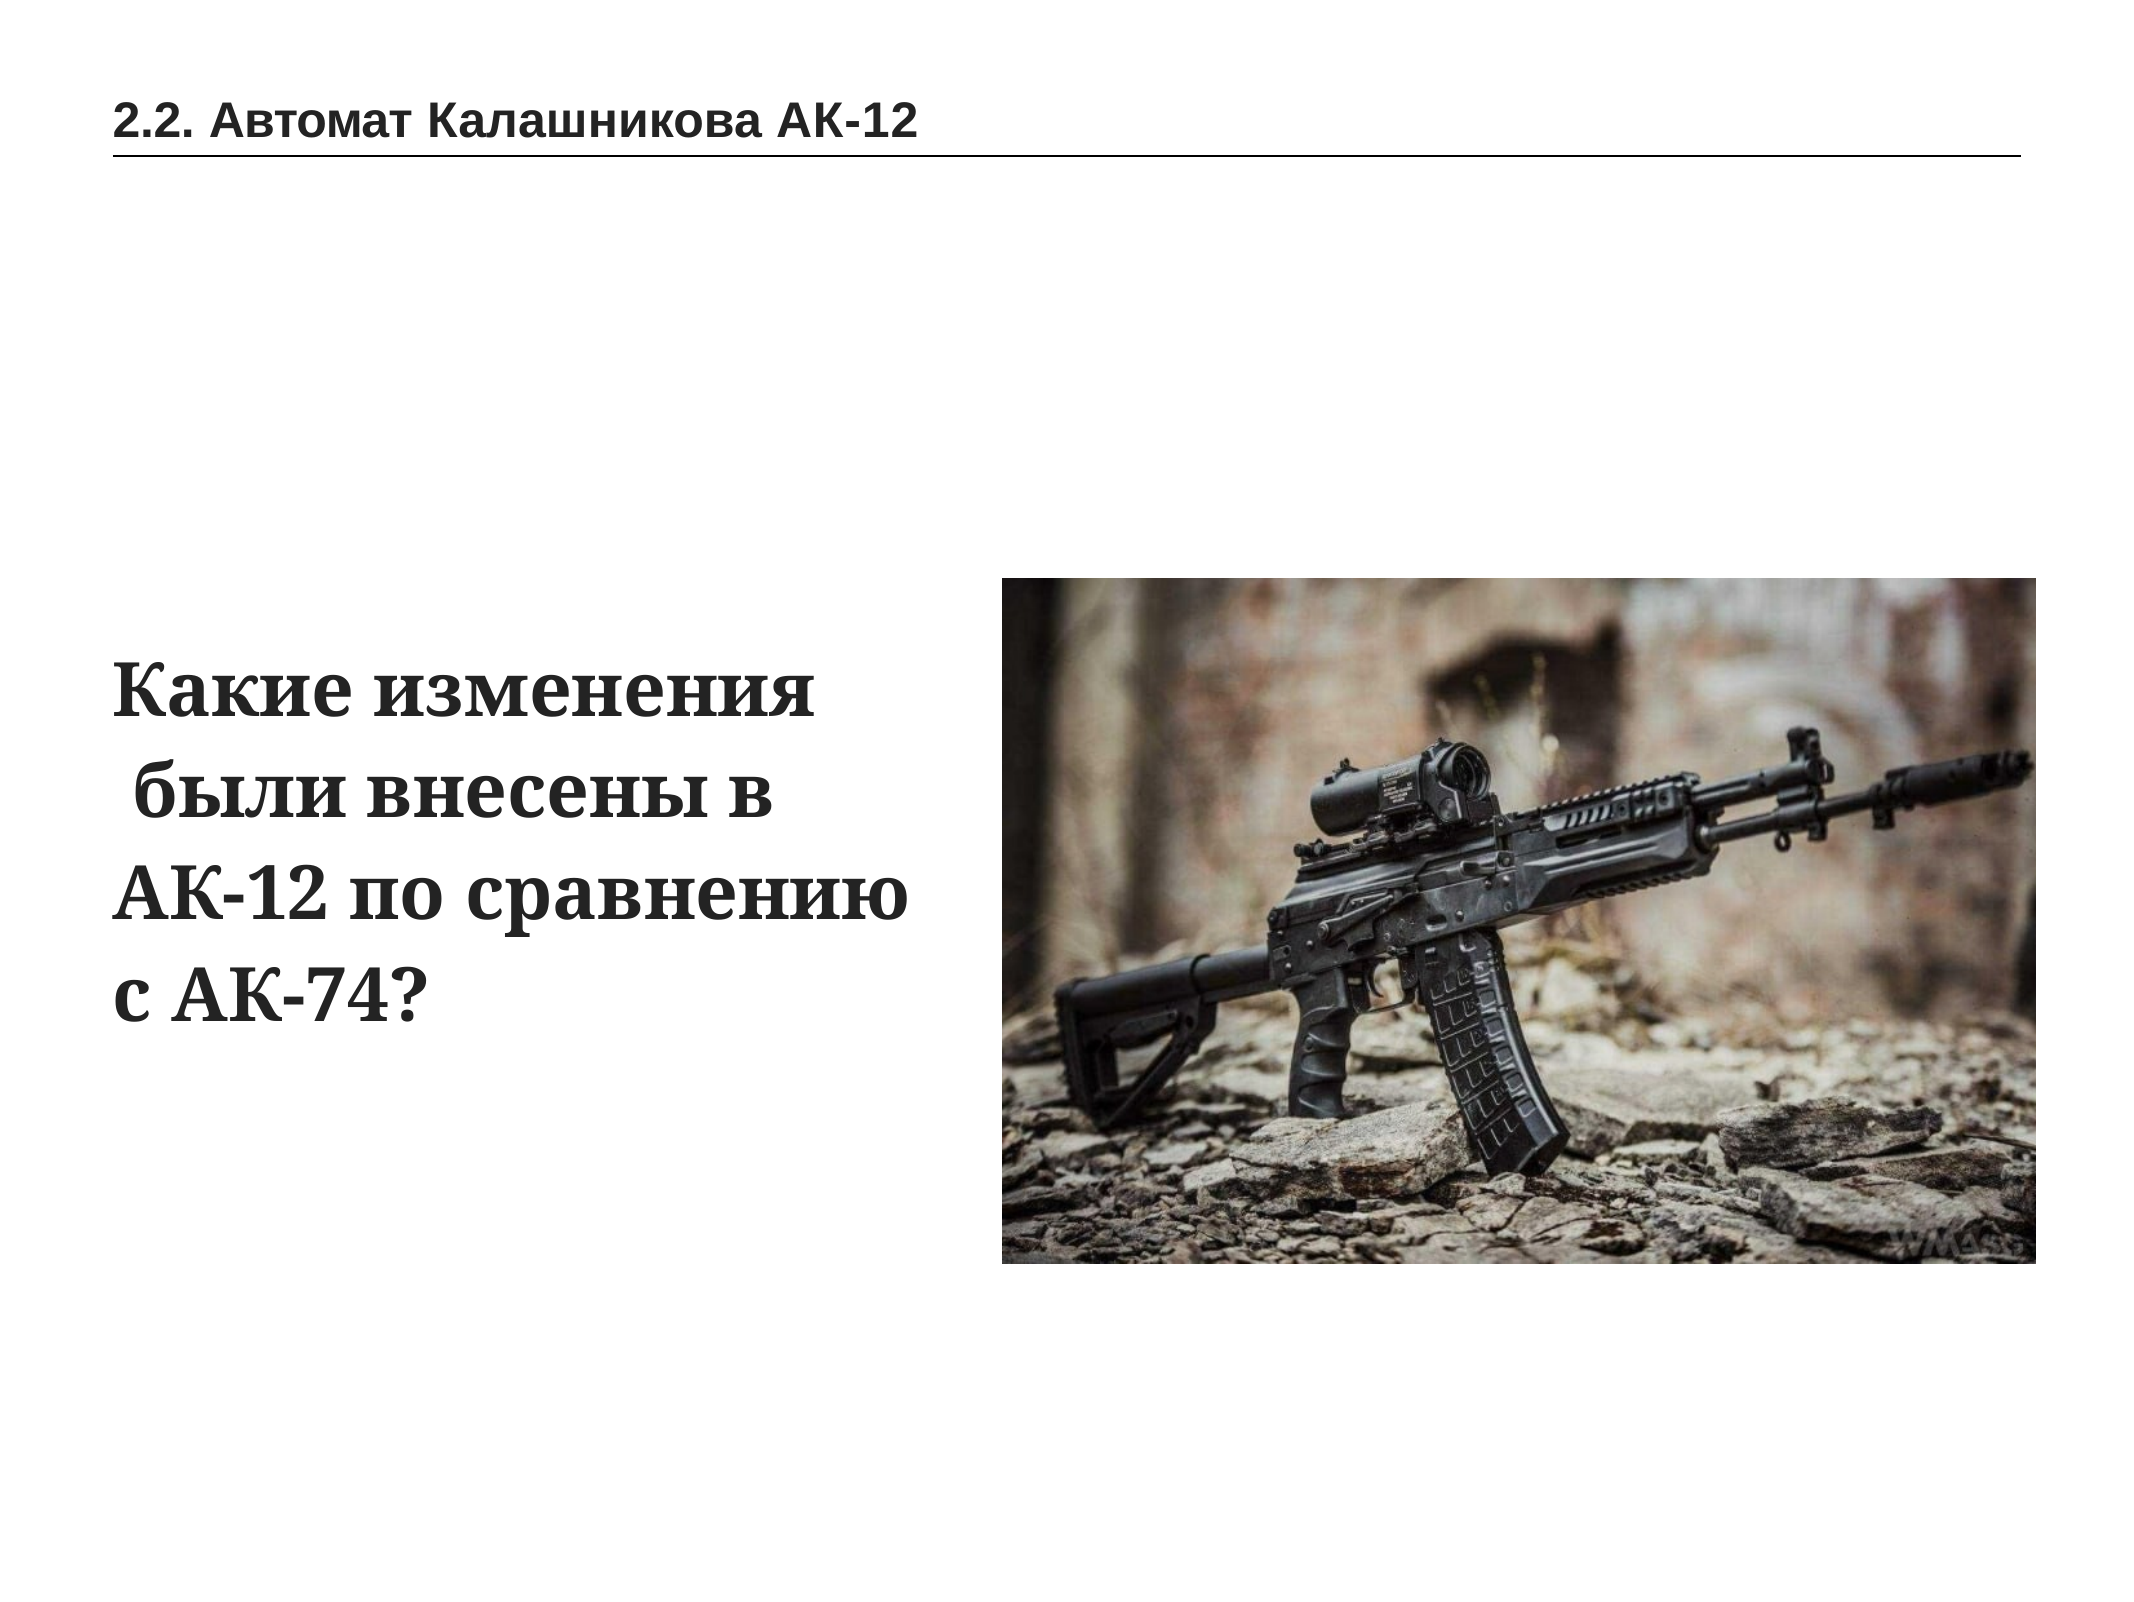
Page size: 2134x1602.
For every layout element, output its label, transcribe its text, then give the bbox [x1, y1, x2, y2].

text_box 2.2. Автомат Калашникова АК-12 [110, 85, 923, 148]
text_box Какие изменения были внесены в АК-12 по сравнению с АК-74? [110, 627, 936, 1037]
picture [1002, 578, 2037, 1265]
